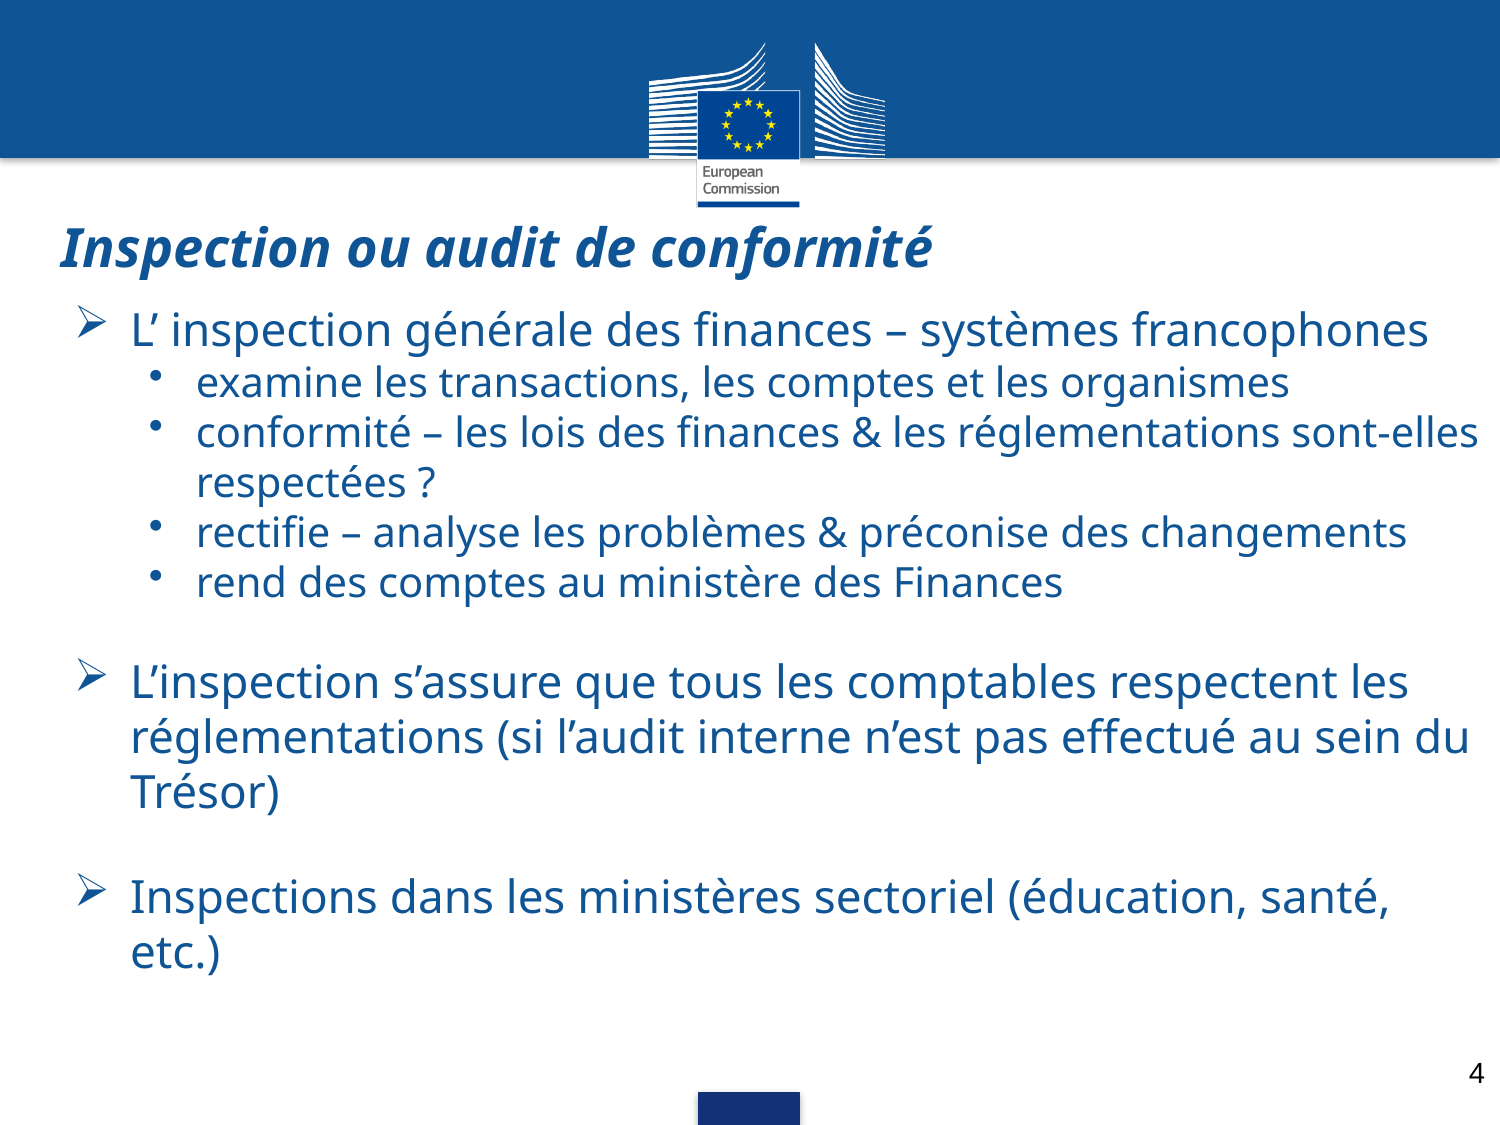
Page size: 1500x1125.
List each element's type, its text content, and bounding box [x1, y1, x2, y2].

title Inspection ou audit de conformité [46, 152, 1500, 341]
list L’ inspection générale des finances – systèmes francophones examine les transactions, les comptes et les organismes conformité – les lois des finances & les réglementations sont-elles respectées ? rectifie – analyse les problèmes & préconise des changements rend des comptes au ministère des Finances L’inspection s’assure que tous les comptables respectent les réglementations (si l’audit interne n’est pas effectué au sein du Trésor) Inspections dans les ministères sectoriel (éducation, santé, etc.) [58, 341, 1500, 882]
picture [649, 42, 885, 152]
slide_number 4 [1149, 1046, 1500, 1125]
